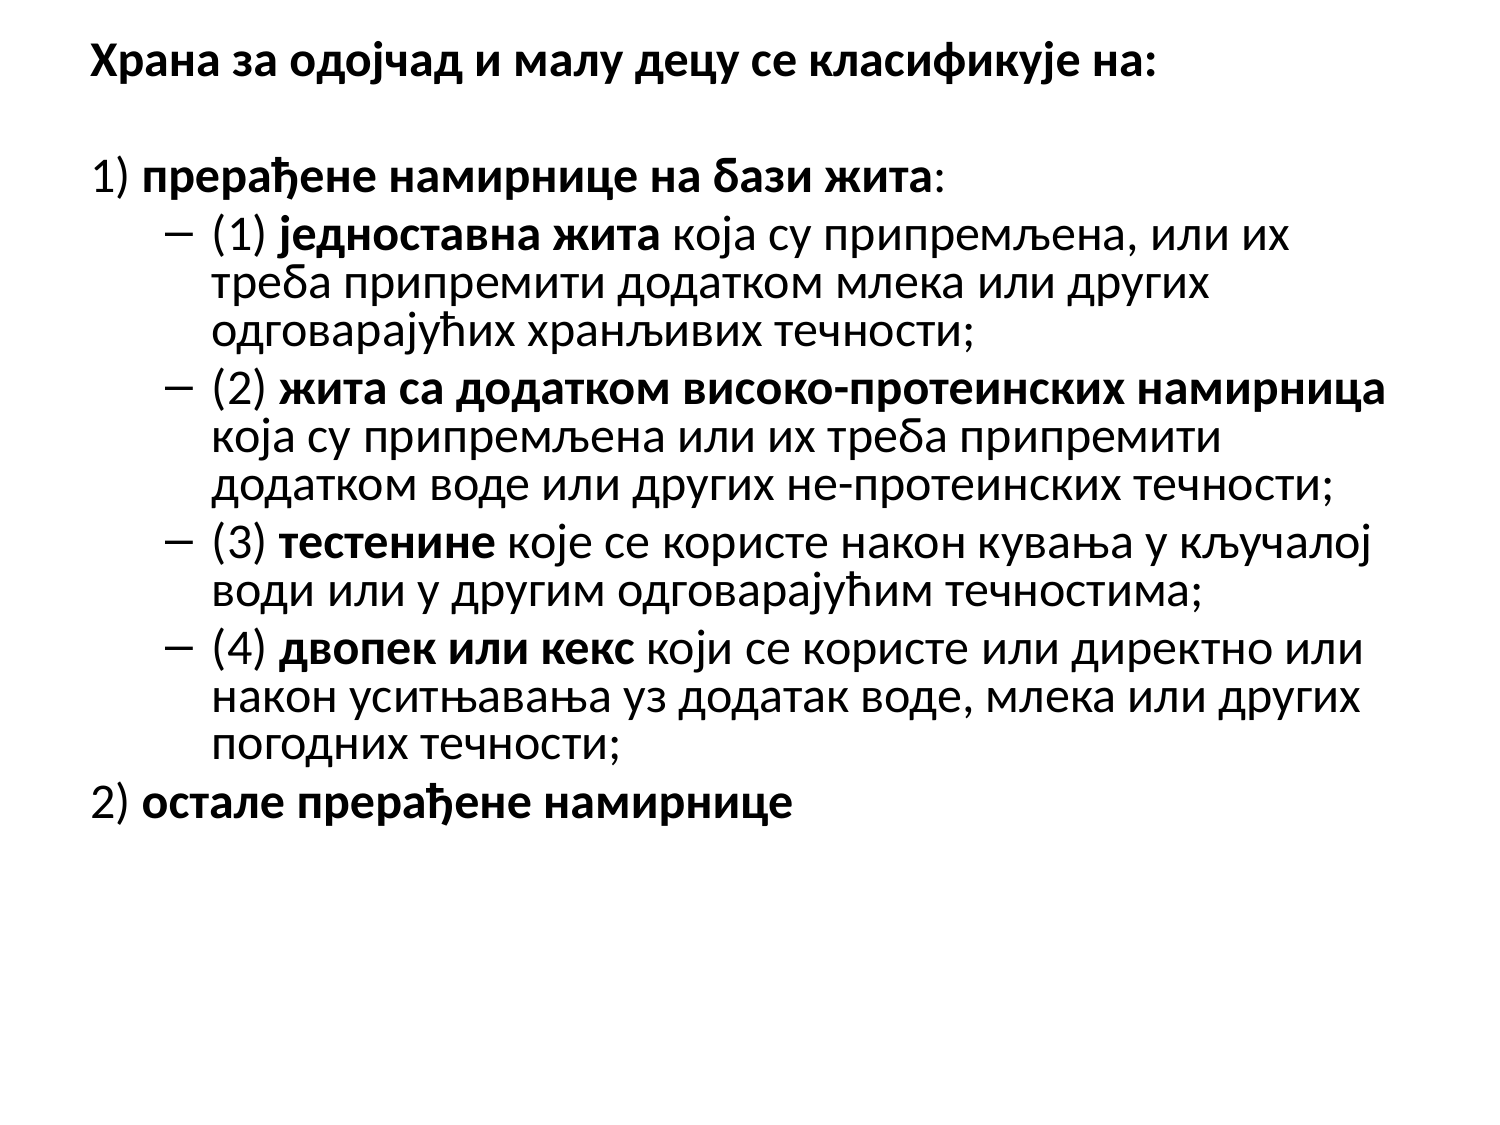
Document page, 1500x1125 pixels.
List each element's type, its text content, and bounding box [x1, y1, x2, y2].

list Храна за одојчад и малу децу се класификује на: 1) прерађене намирнице на бази жита: (1) једноставна жита која су припремљена, или их треба припремити додатком млека или других одговарајућих хранљивих течности; (2) жита са додатком високо-протеинских намирница која су припремљена или их треба припремити додатком воде или других не-протеинских течности; (3) тестенине које се користе након кувања у кључалој води или у другим одговарајућим течностима; (4) двопек или кекс који се користе или директно или након уситњавања уз додатак воде, млека или других погодних течности; 2) остале прерађене намирнице [74, 30, 1426, 1006]
